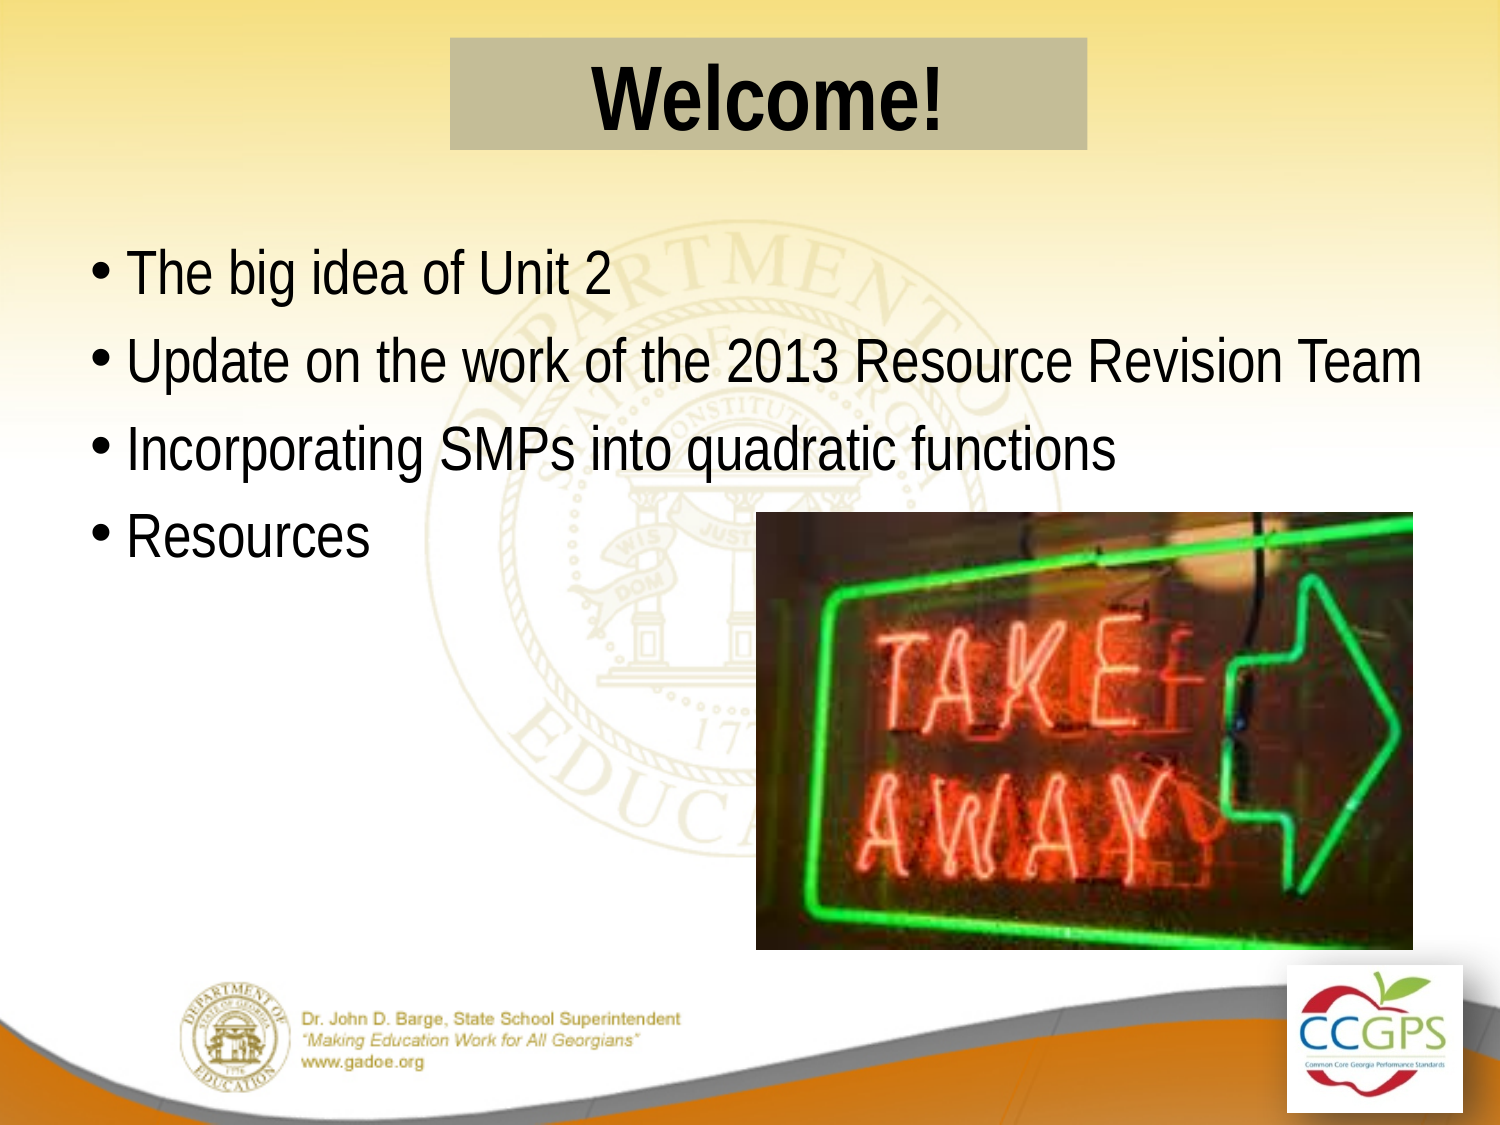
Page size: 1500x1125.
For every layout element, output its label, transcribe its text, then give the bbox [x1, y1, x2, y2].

title Welcome! [449, 37, 1088, 151]
picture [0, 0, 1500, 1125]
subtitle The big idea of Unit 2 Update on the work of the 2013 Resource Revision Team Incorporating SMPs into quadratic functions Resources [0, 224, 1463, 613]
